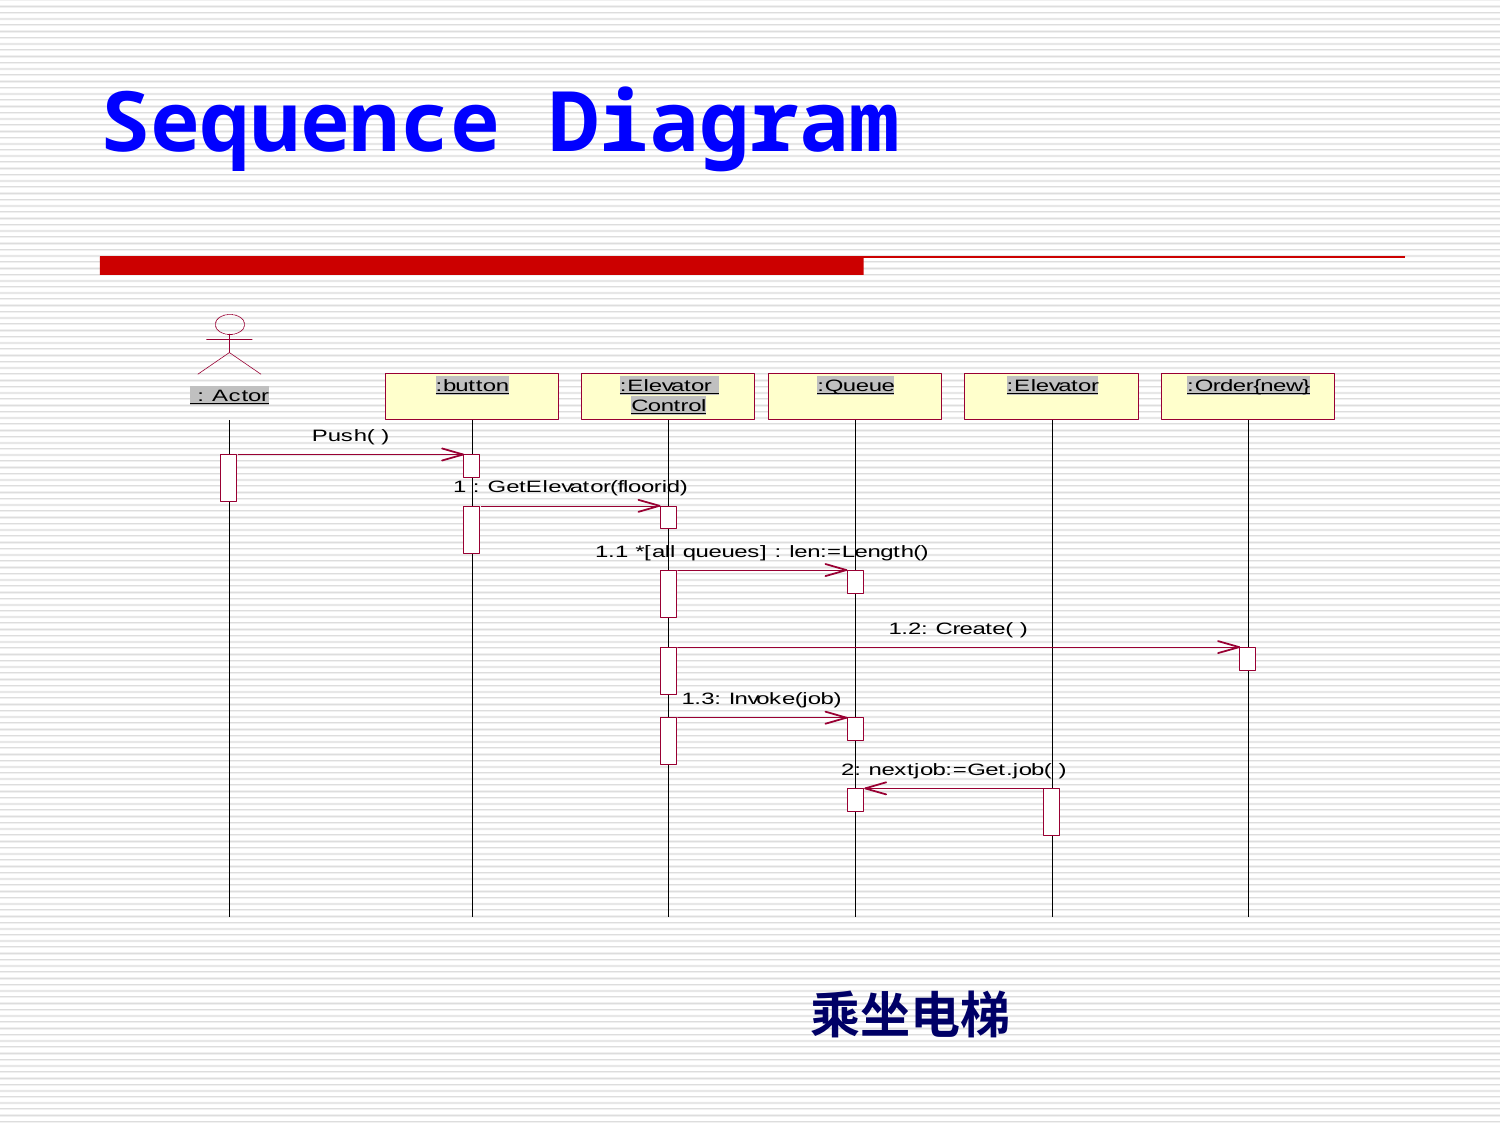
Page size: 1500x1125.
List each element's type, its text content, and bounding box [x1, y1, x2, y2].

picture [0, 0, 1500, 1125]
text_box 乘坐电梯 [535, 975, 1286, 1051]
text_box Sequence Diagram [85, 60, 1371, 176]
